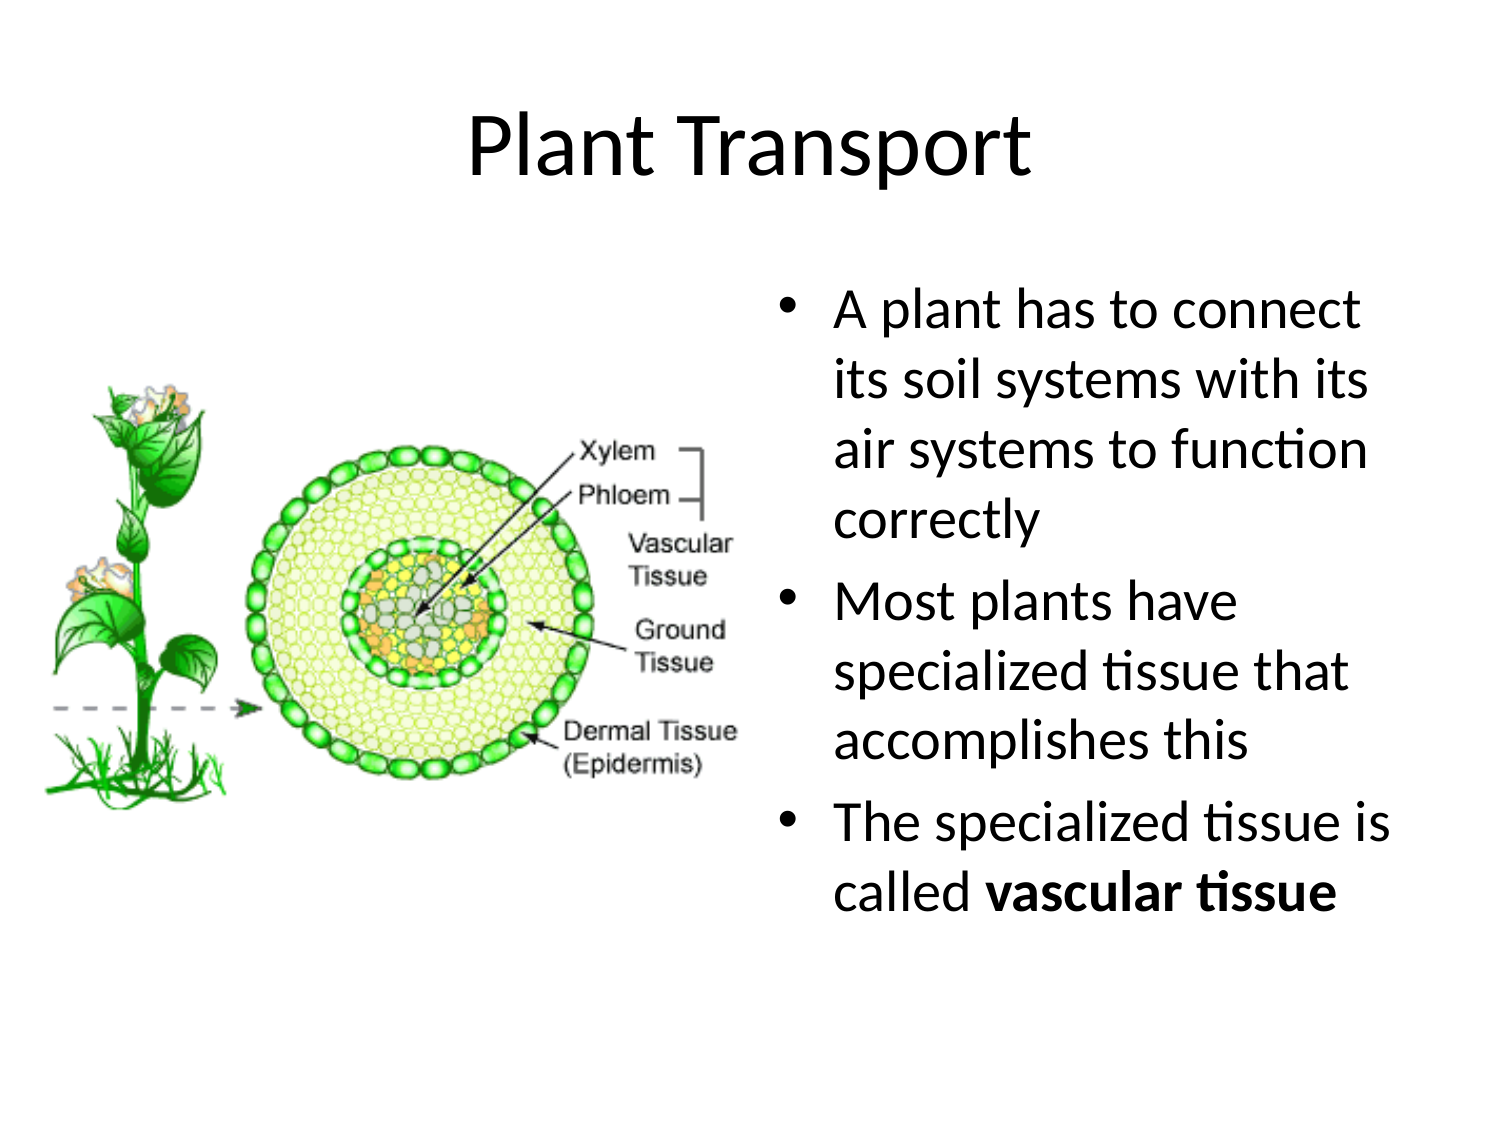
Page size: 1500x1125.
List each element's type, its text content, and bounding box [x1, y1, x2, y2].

picture [37, 374, 751, 826]
list A plant has to connect its soil systems with its air systems to function correctly Most plants have specialized tissue that accomplishes this The specialized tissue is called vascular tissue [762, 262, 1425, 1005]
title Plant Transport [75, 45, 1425, 233]
